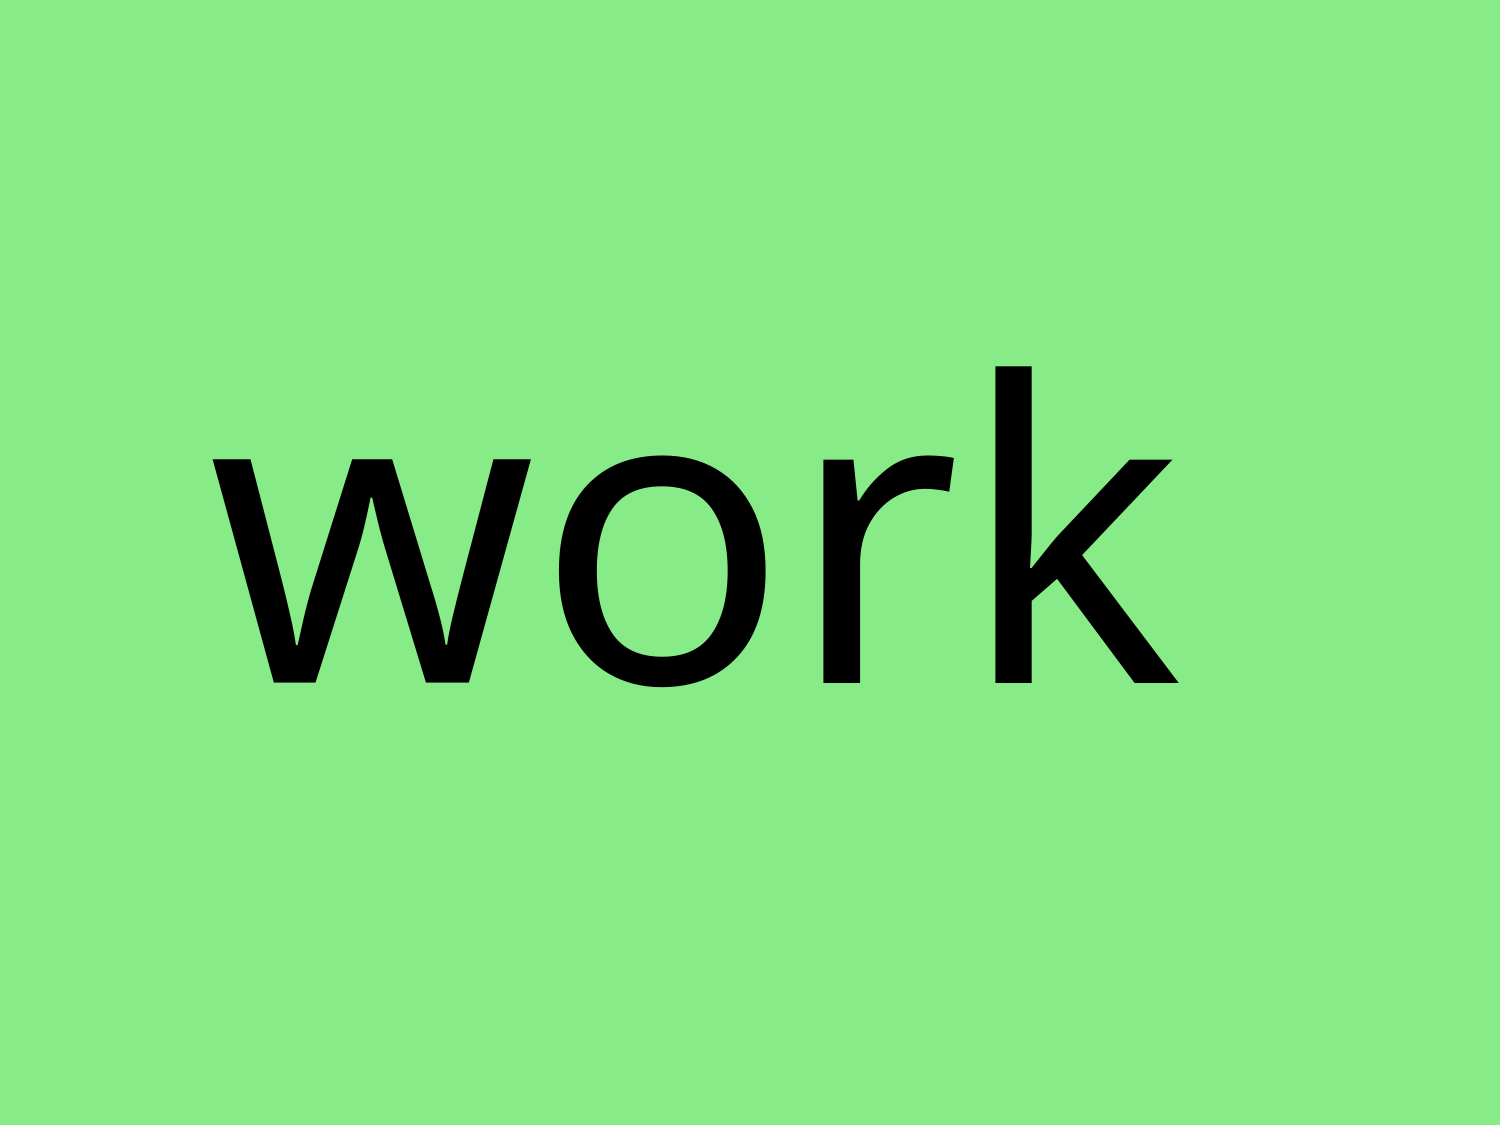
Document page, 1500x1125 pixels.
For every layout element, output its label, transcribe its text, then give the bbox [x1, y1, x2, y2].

text_box work [41, 259, 1459, 775]
